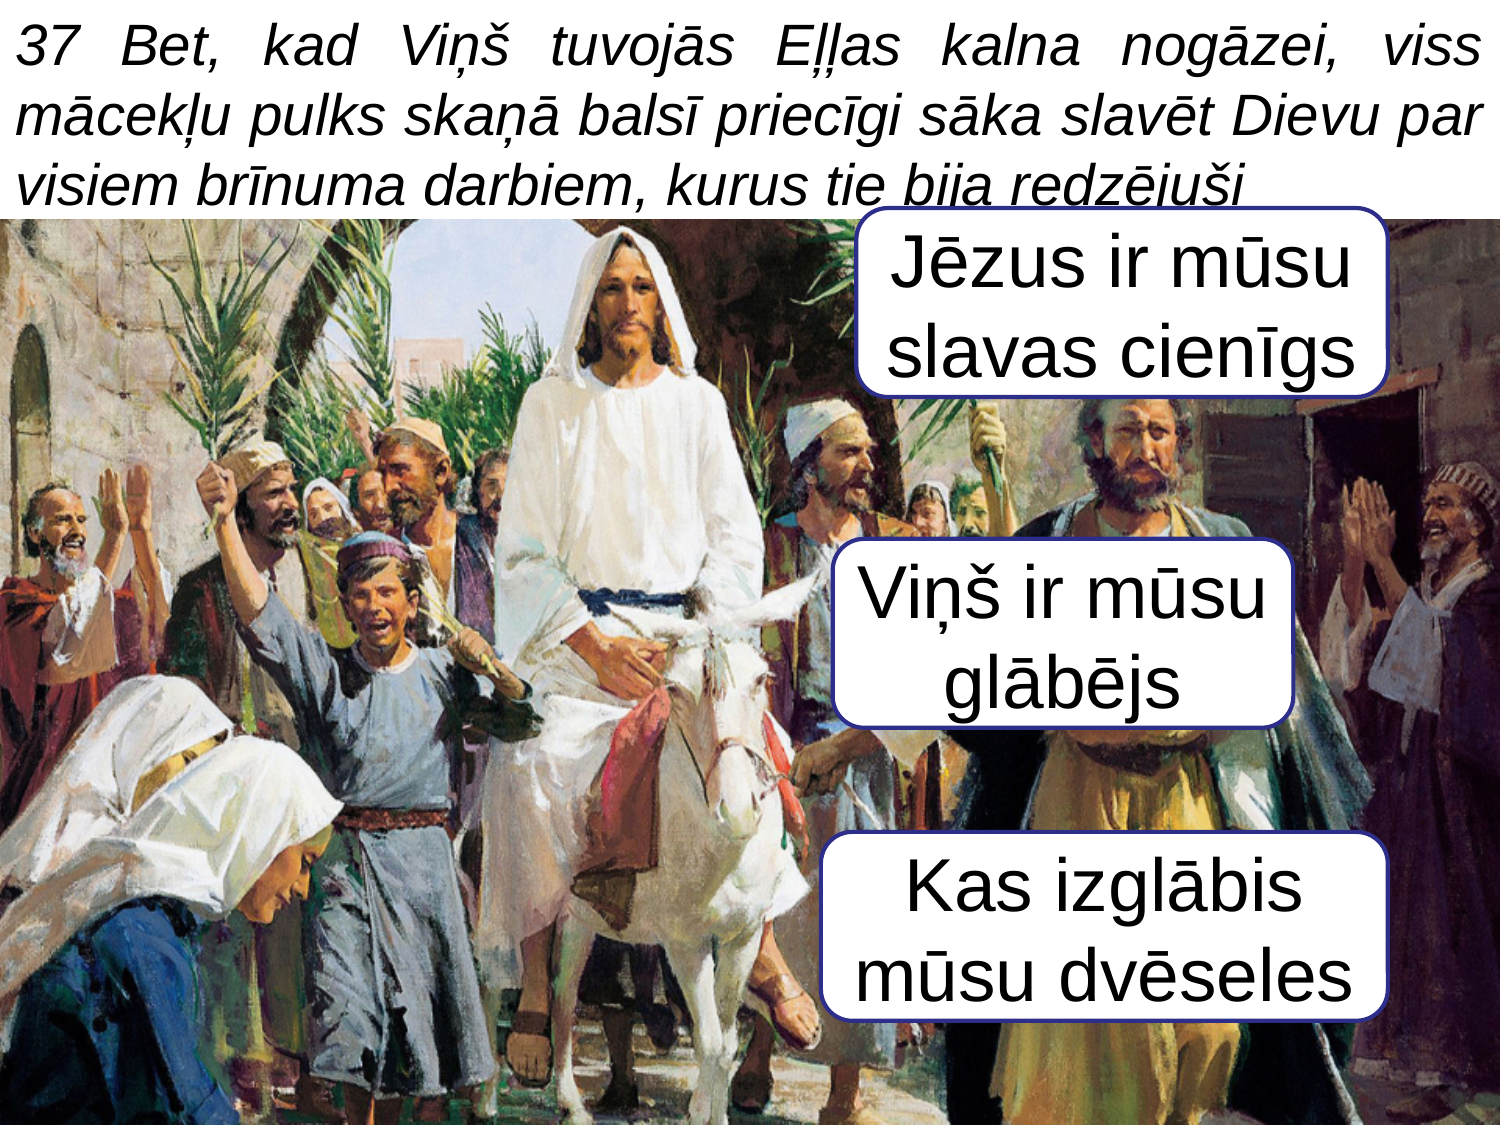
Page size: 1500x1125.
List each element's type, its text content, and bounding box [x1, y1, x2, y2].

picture [0, 219, 1500, 1125]
text_box Jēzus ir mūsu slavas cienīgs [862, 205, 1383, 218]
list 37 Bet, kad Viņš tuvojās Eļļas kalna nogāzei, viss mācekļu pulks skaņā balsī priecīgi sāka slavēt Dievu par visiem brīnuma darbiem, kurus tie bija redzējuši [0, 0, 1500, 178]
